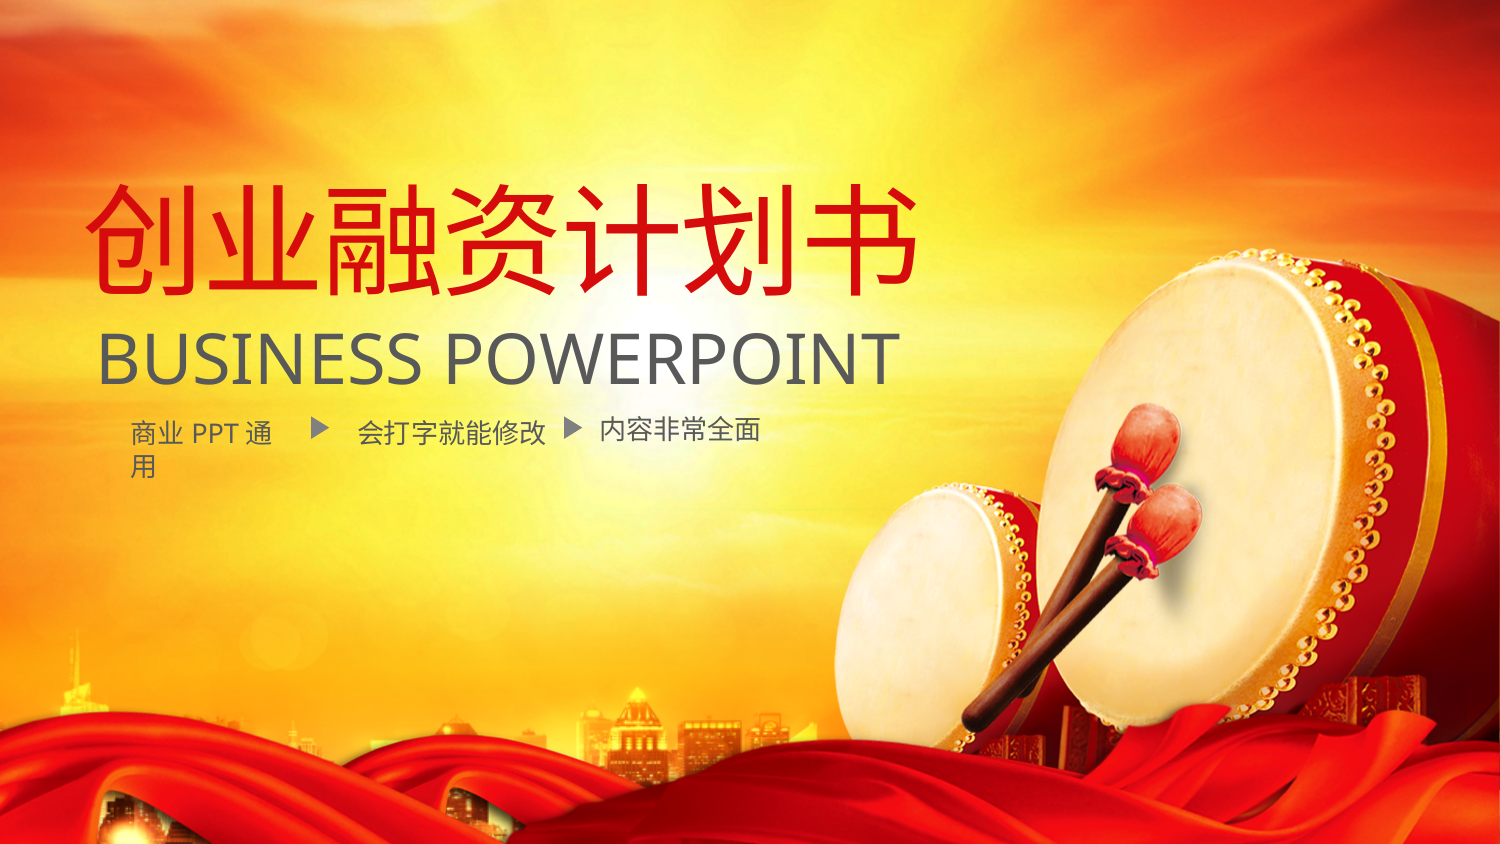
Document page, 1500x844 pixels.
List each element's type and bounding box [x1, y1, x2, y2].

text_box [342, 409, 583, 458]
text_box [115, 409, 330, 458]
picture [0, 0, 1500, 844]
